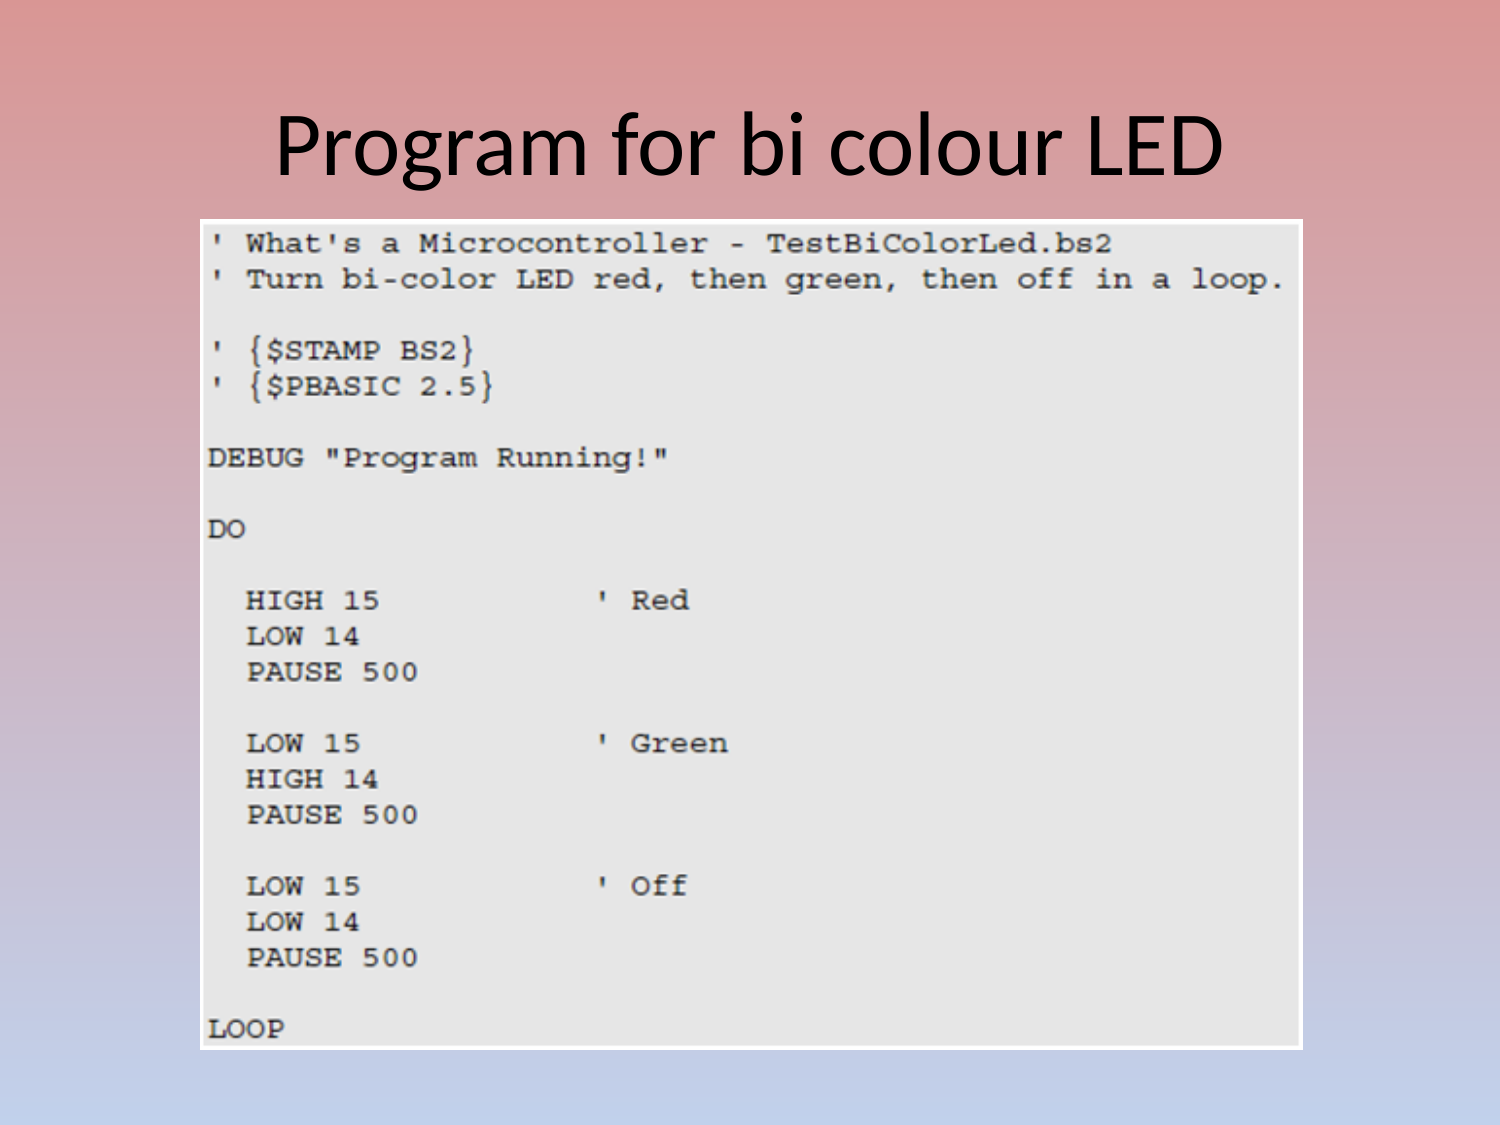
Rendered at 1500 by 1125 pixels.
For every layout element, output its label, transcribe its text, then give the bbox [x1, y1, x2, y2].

title Program for bi colour LED [75, 45, 1425, 233]
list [199, 219, 1303, 1051]
